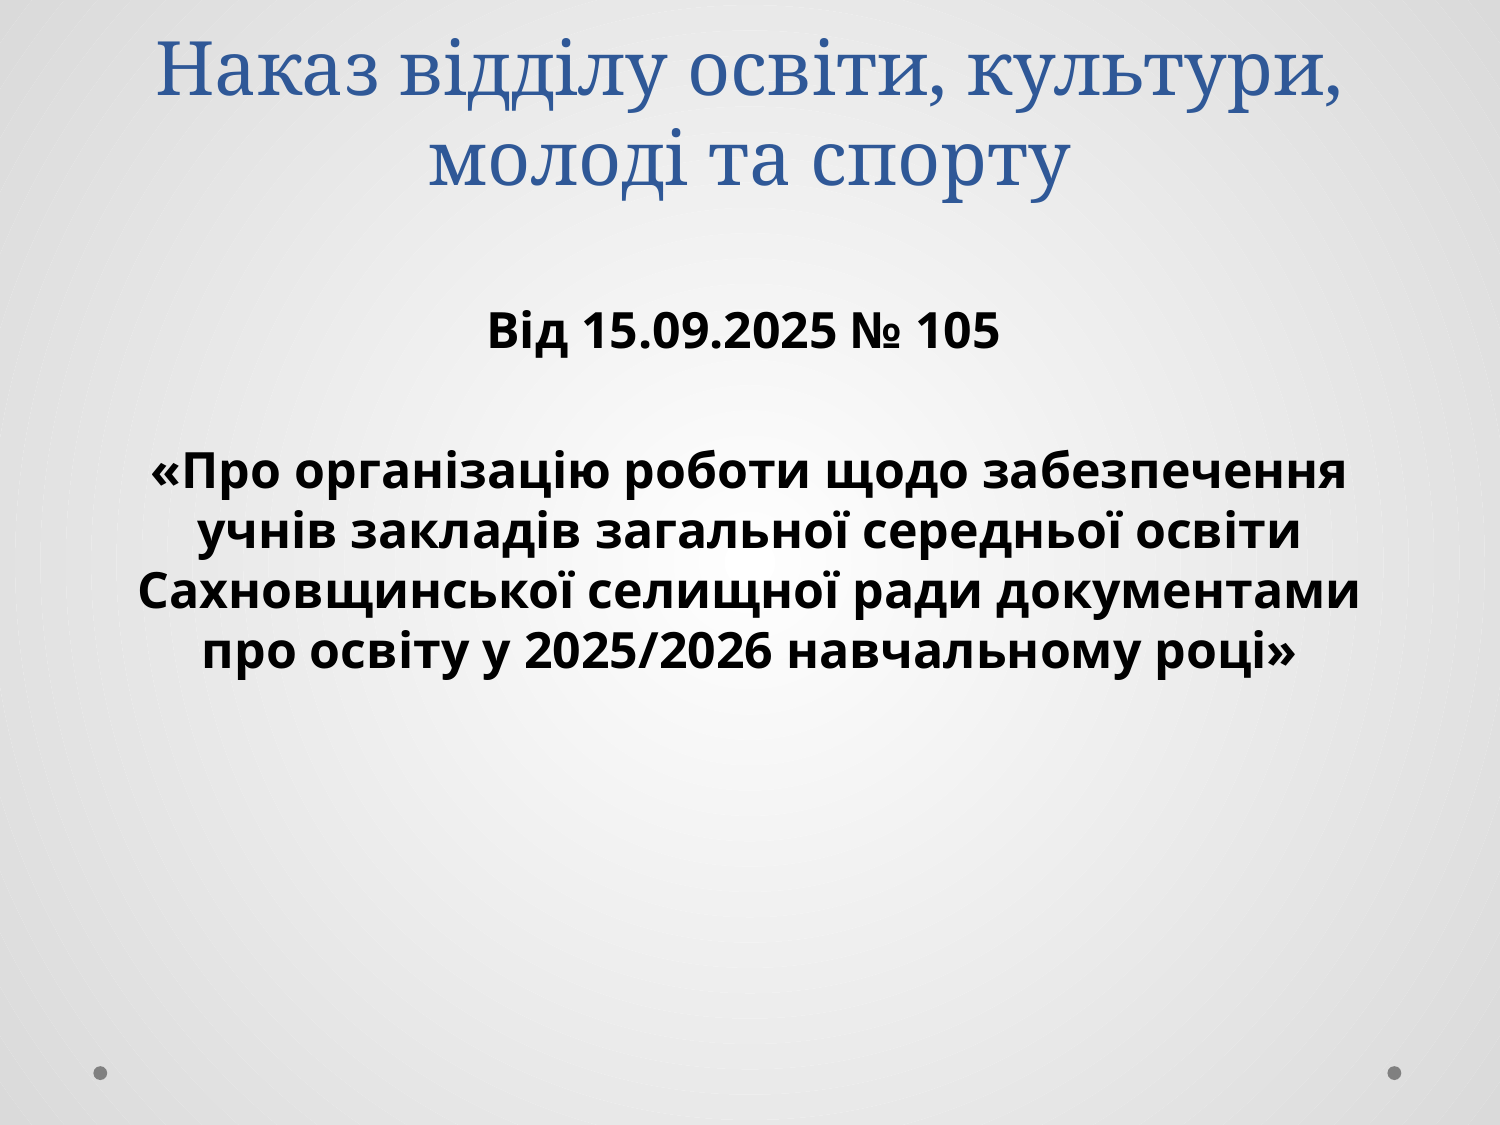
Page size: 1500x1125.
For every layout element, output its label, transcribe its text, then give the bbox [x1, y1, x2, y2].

list Від 15.09.2025 № 105 «Про організацію роботи щодо забезпечення учнів закладів загальної середньої освіти Сахновщинської селищної ради документами про освіту у 2025/2026 навчальному році» [75, 290, 1425, 1005]
title Наказ відділу освіти, культури, молоді та спорту [75, 0, 1425, 209]
